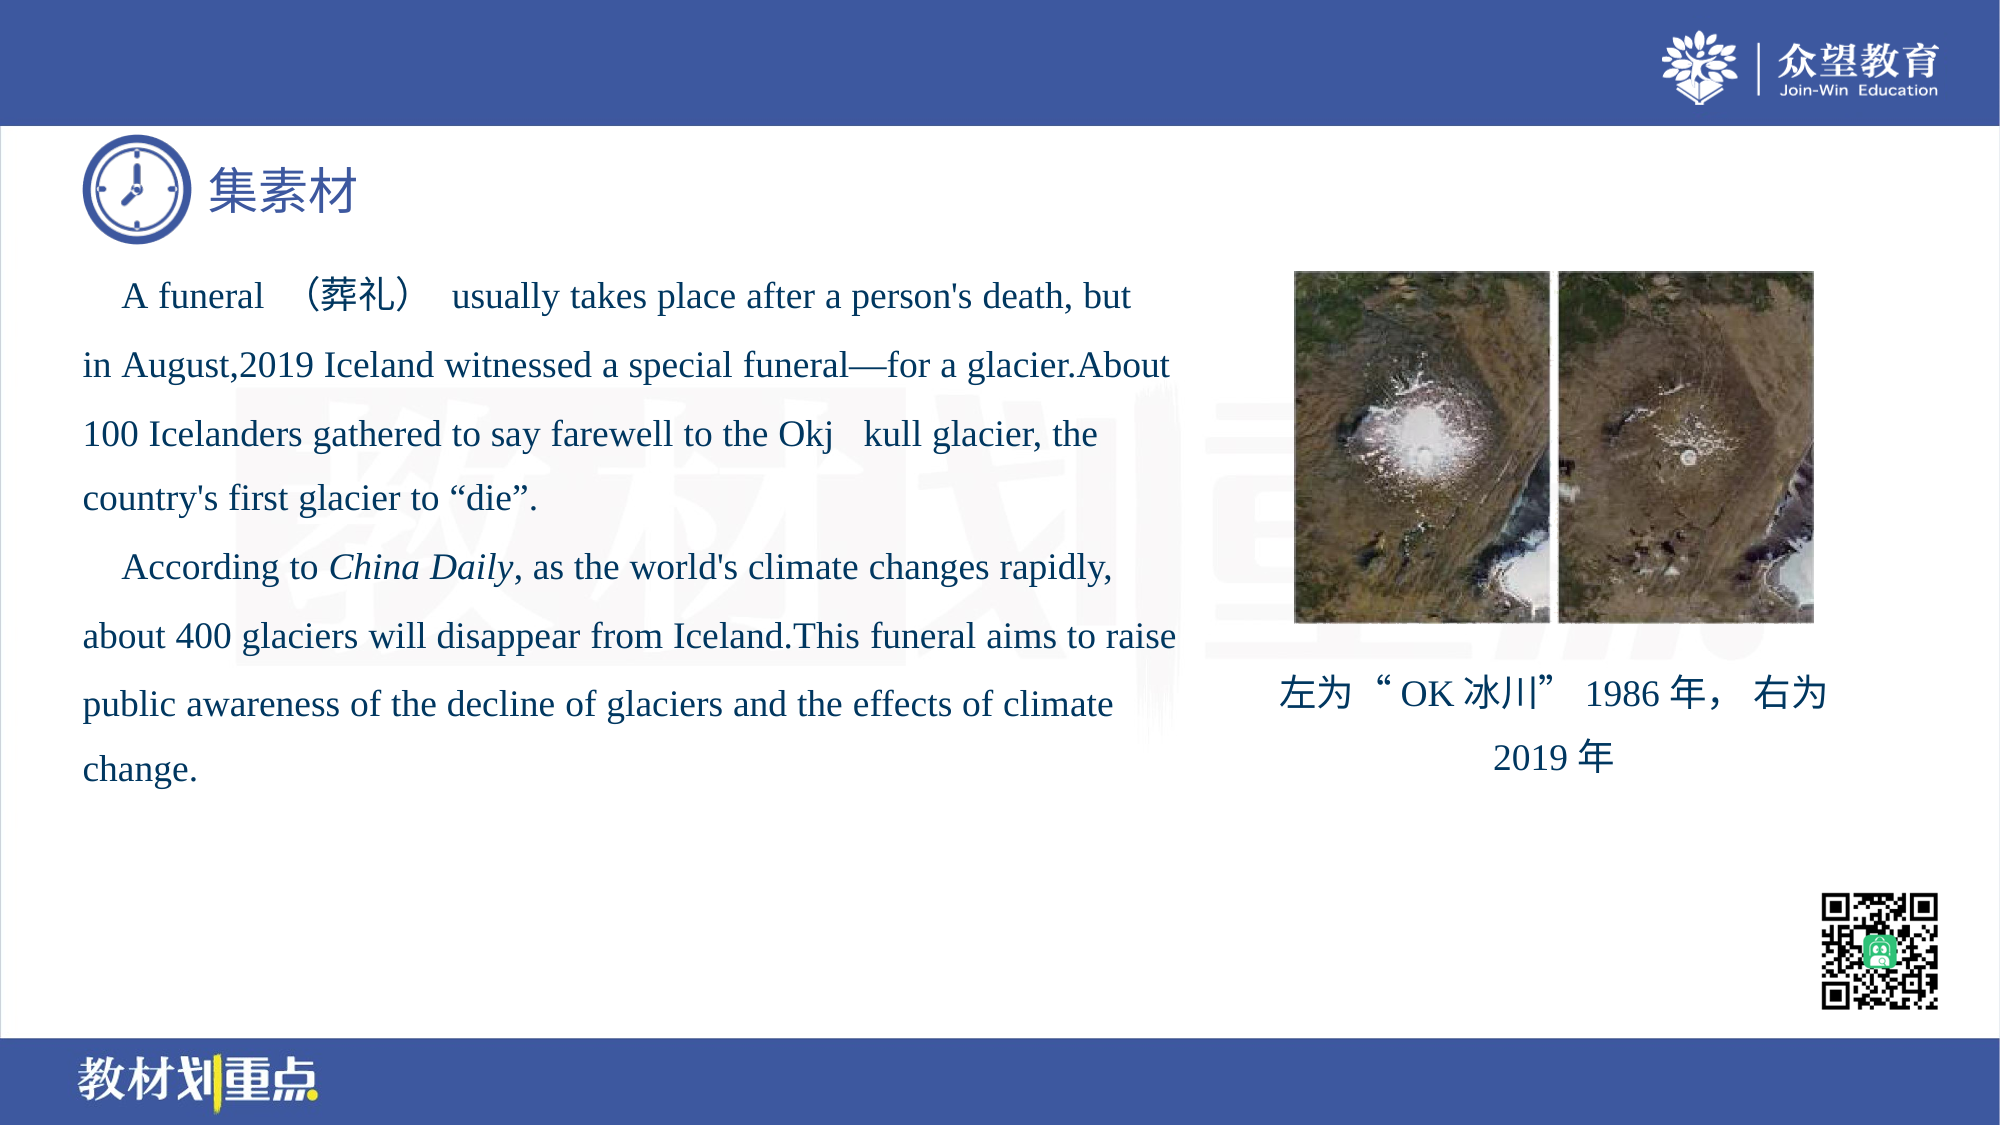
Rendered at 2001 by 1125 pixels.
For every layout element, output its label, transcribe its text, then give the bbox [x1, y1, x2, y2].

text_box A funeral （葬礼） usually takes place after a person's death, but in August,2019 Iceland witnessed a special funeral—for a glacier.About 100 Icelanders gathered to say farewell to the Okjkull glacier, the country's first glacier to “die”. [82, 247, 1277, 512]
text_box 左为“OK冰川”1986年， 右为 2019年 [1291, 644, 1817, 839]
picture [0, 0, 2000, 1125]
text_box According to China Daily, as the world's climate changes rapidly, about 400 glaciers will disappear from Iceland.This funeral aims to raise public awareness of the decline of glaciers and the effects of climate change. [82, 518, 1277, 783]
